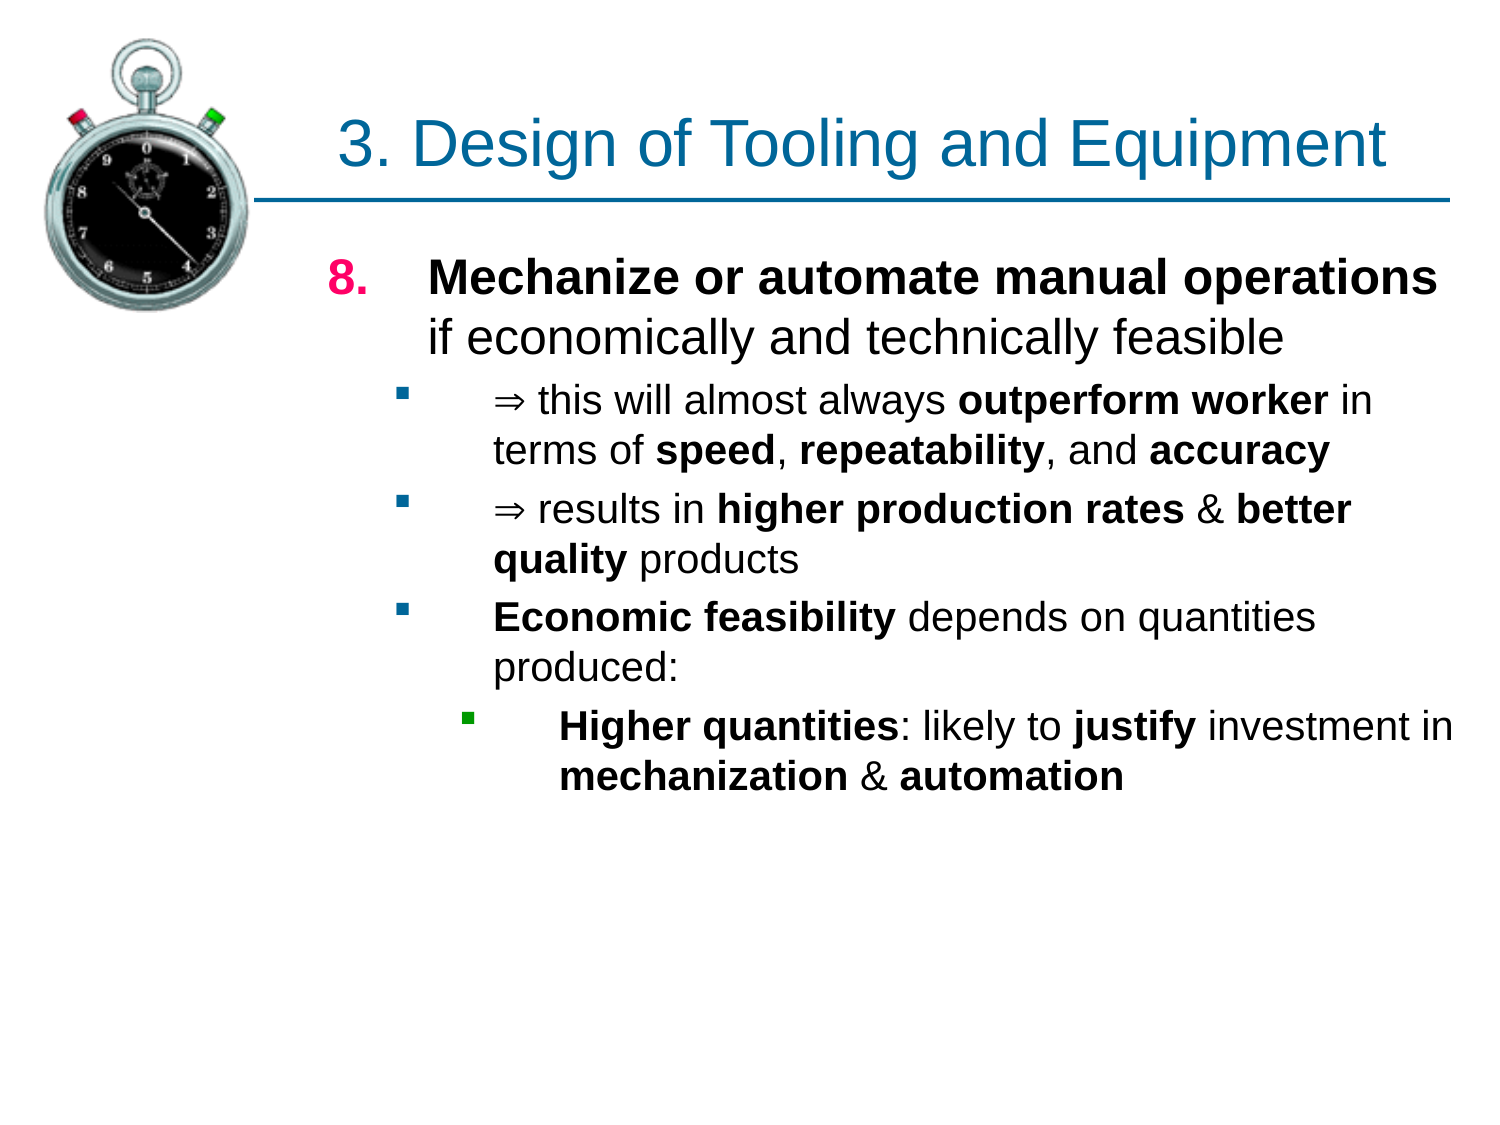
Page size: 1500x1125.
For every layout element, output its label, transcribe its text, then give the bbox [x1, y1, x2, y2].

list Mechanize or automate manual operations if economically and technically feasible  this will almost always outperform worker in terms of speed, repeatability, and accuracy  results in higher production rates & better quality products Economic feasibility depends on quantities produced: Higher quantities: likely to justify investment in mechanization & automation [312, 237, 1488, 975]
title 3. Design of Tooling and Equipment [275, 37, 1450, 188]
picture [37, 37, 254, 313]
